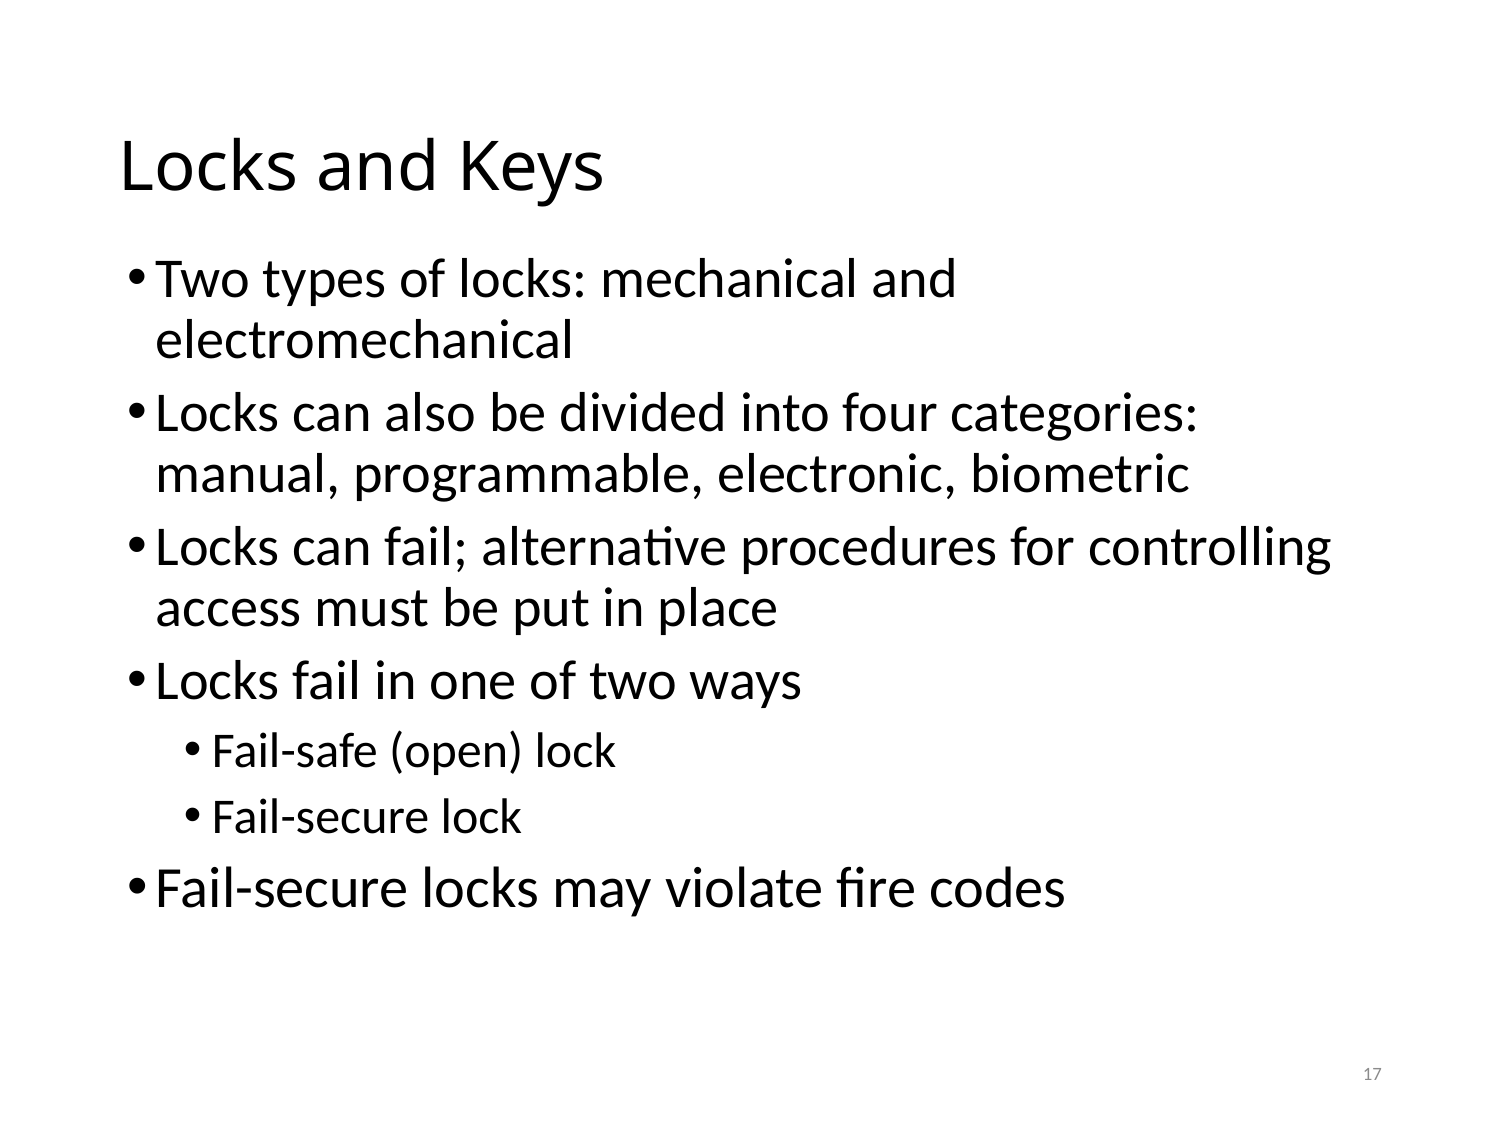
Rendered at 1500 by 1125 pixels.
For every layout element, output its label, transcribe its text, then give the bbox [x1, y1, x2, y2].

list Two types of locks: mechanical and electromechanical Locks can also be divided into four categories: manual, programmable, electronic, biometric Locks can fail; alternative procedures for controlling access must be put in place Locks fail in one of two ways Fail-safe (open) lock Fail-secure lock Fail-secure locks may violate fire codes [112, 241, 1388, 1088]
slide_number 17 [1059, 1042, 1397, 1103]
title Locks and Keys [103, 59, 1397, 278]
